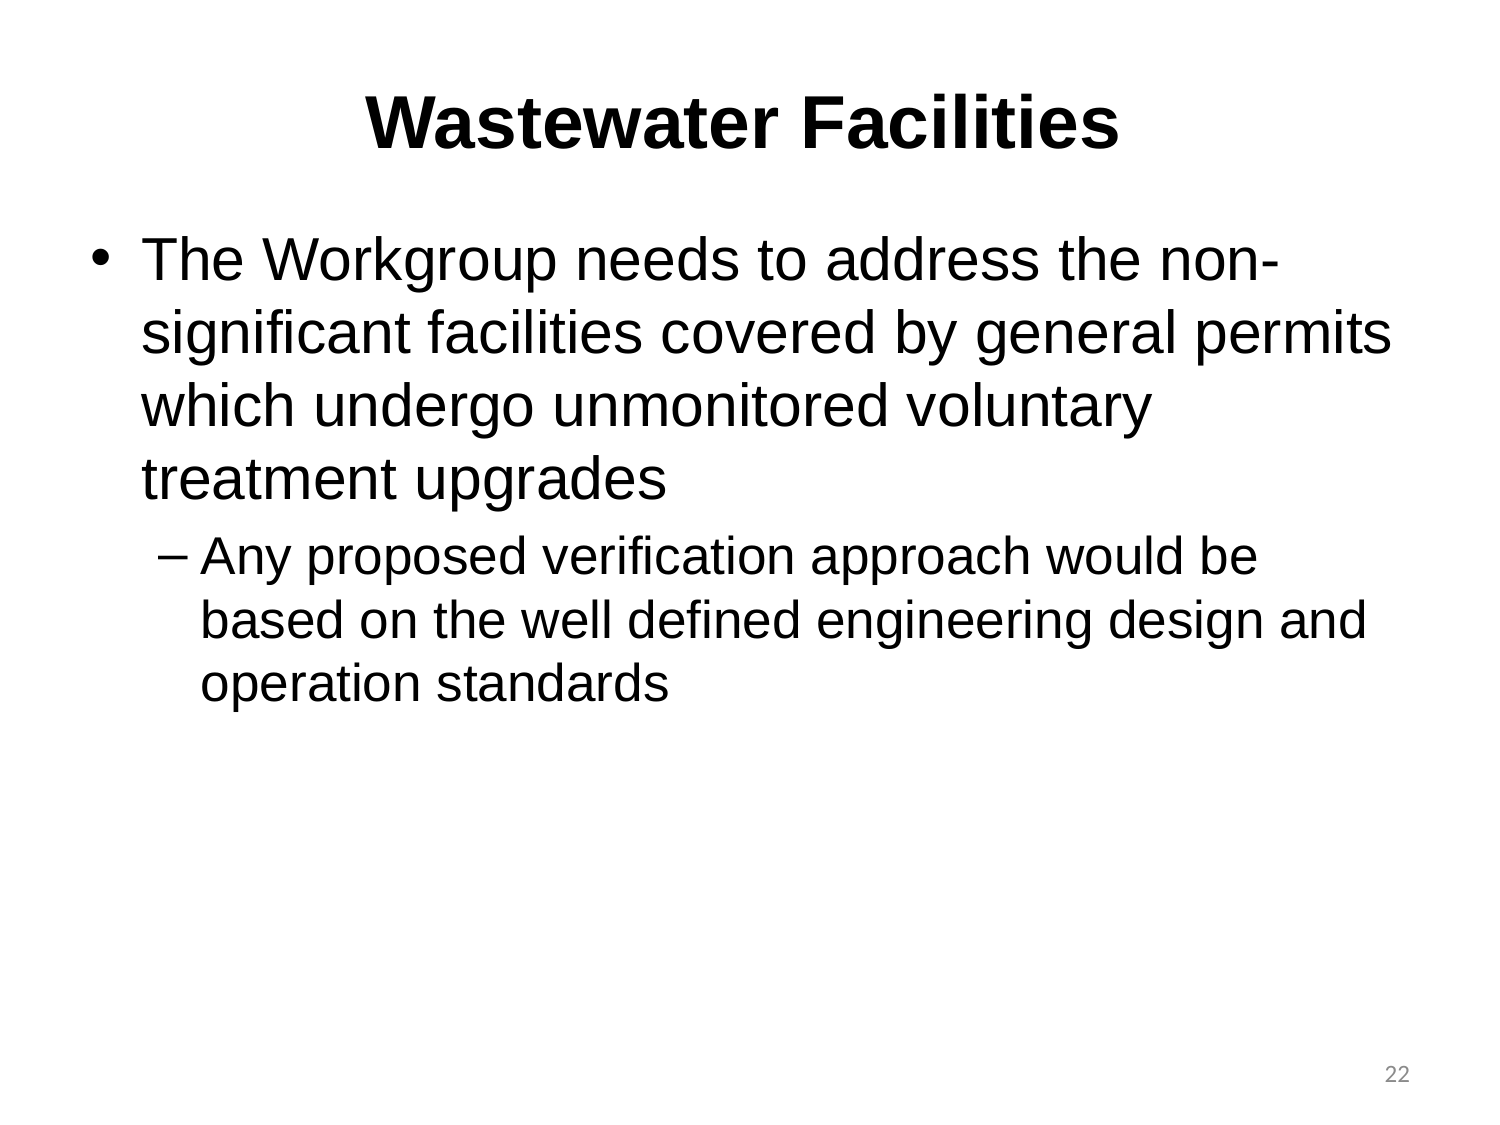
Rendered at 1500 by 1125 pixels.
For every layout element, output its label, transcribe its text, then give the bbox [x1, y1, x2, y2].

slide_number 22 [1074, 1042, 1425, 1103]
list The Workgroup needs to address the non-significant facilities covered by general permits which undergo unmonitored voluntary treatment upgrades Any proposed verification approach would be based on the well defined engineering design and operation standards [75, 212, 1425, 725]
title Wastewater Facilities [24, 24, 1463, 213]
